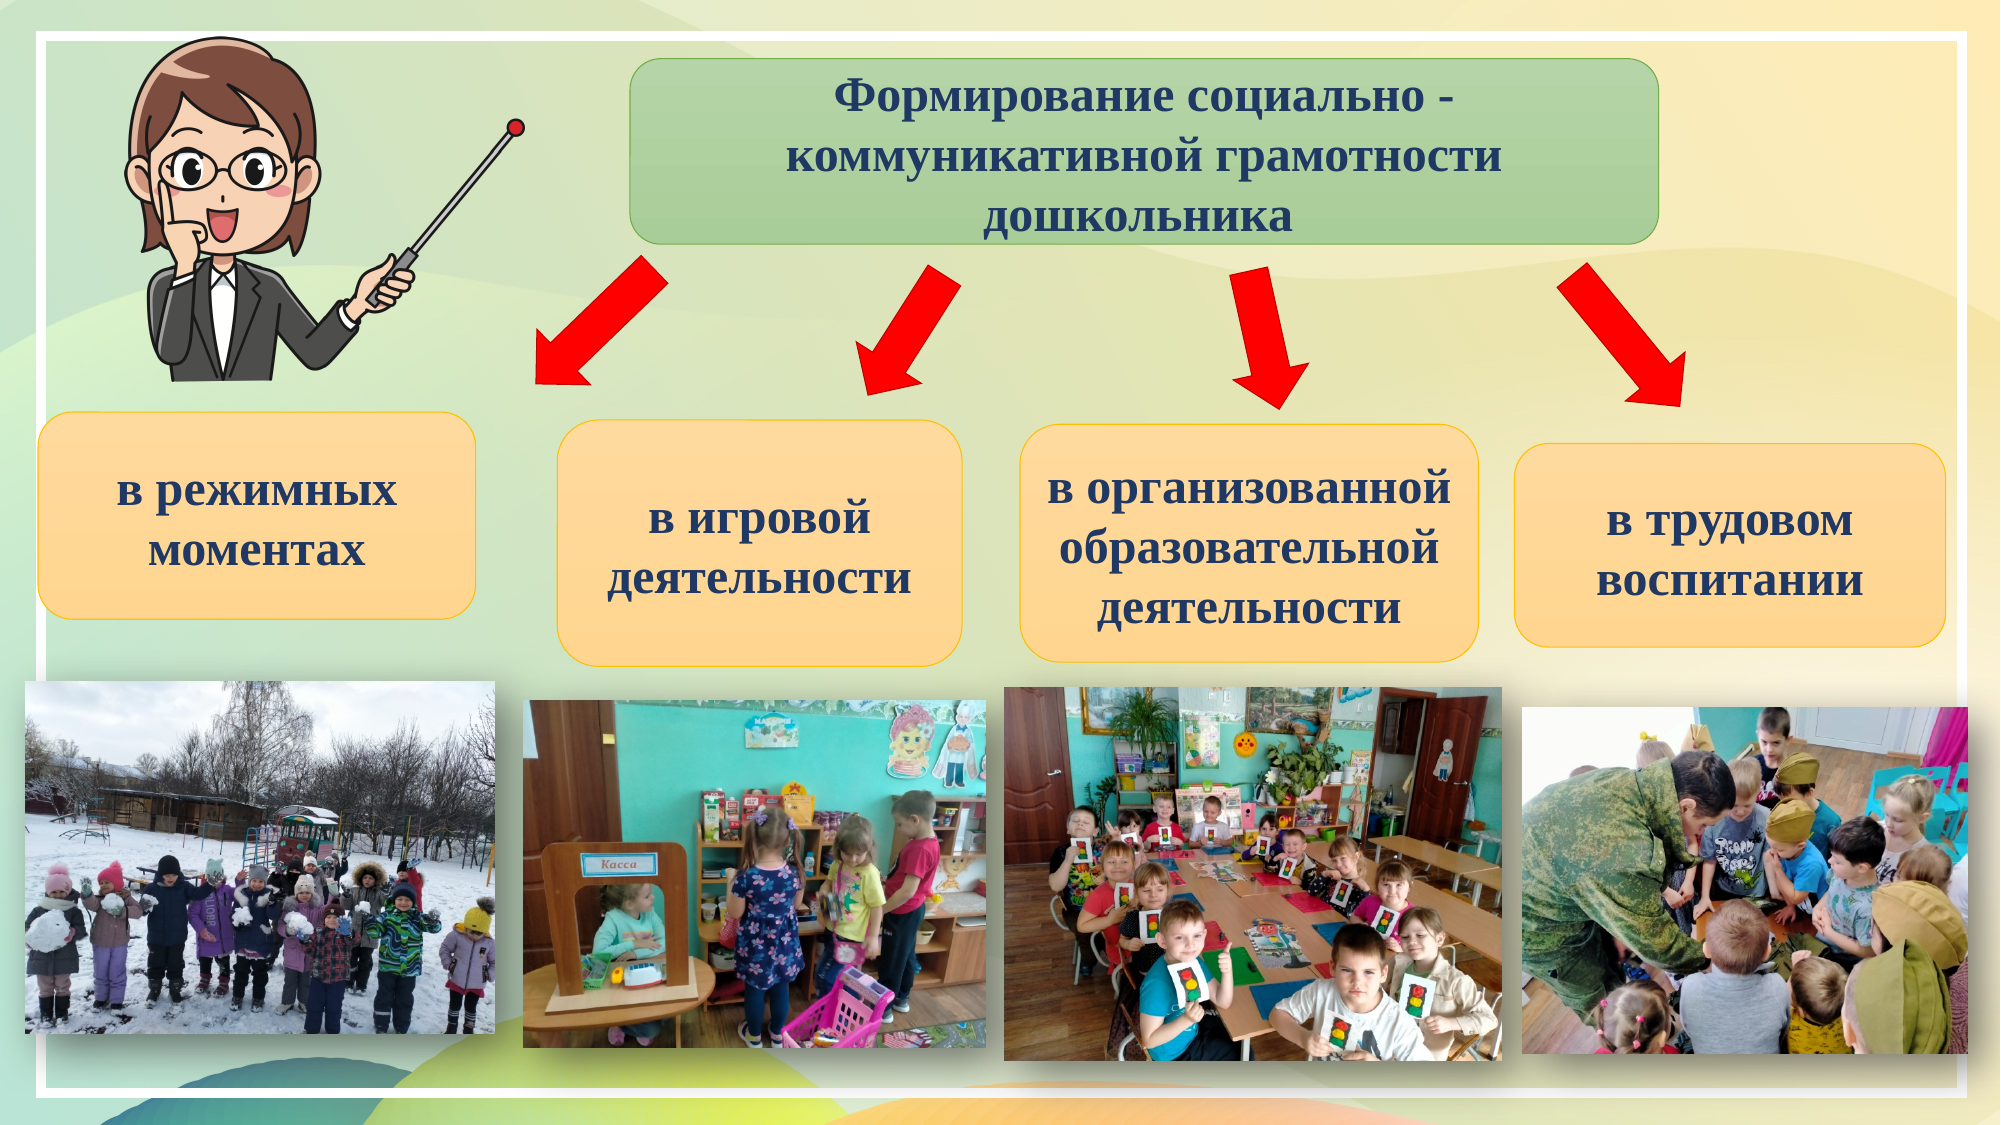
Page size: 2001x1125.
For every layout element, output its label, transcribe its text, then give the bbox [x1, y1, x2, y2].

text_box в трудовом воспитании [1513, 442, 1947, 648]
text_box [855, 264, 962, 396]
text_box в режимных моментах [37, 411, 477, 620]
text_box [1556, 262, 1686, 407]
text_box в игровой деятельности [556, 419, 963, 667]
text_box Формирование социально - коммуникативной грамотности дошкольника [629, 58, 1660, 245]
text_box [535, 254, 669, 386]
text_box [1229, 266, 1310, 411]
picture [0, 0, 2000, 1125]
text_box в организованной образовательной деятельности [1019, 423, 1480, 663]
